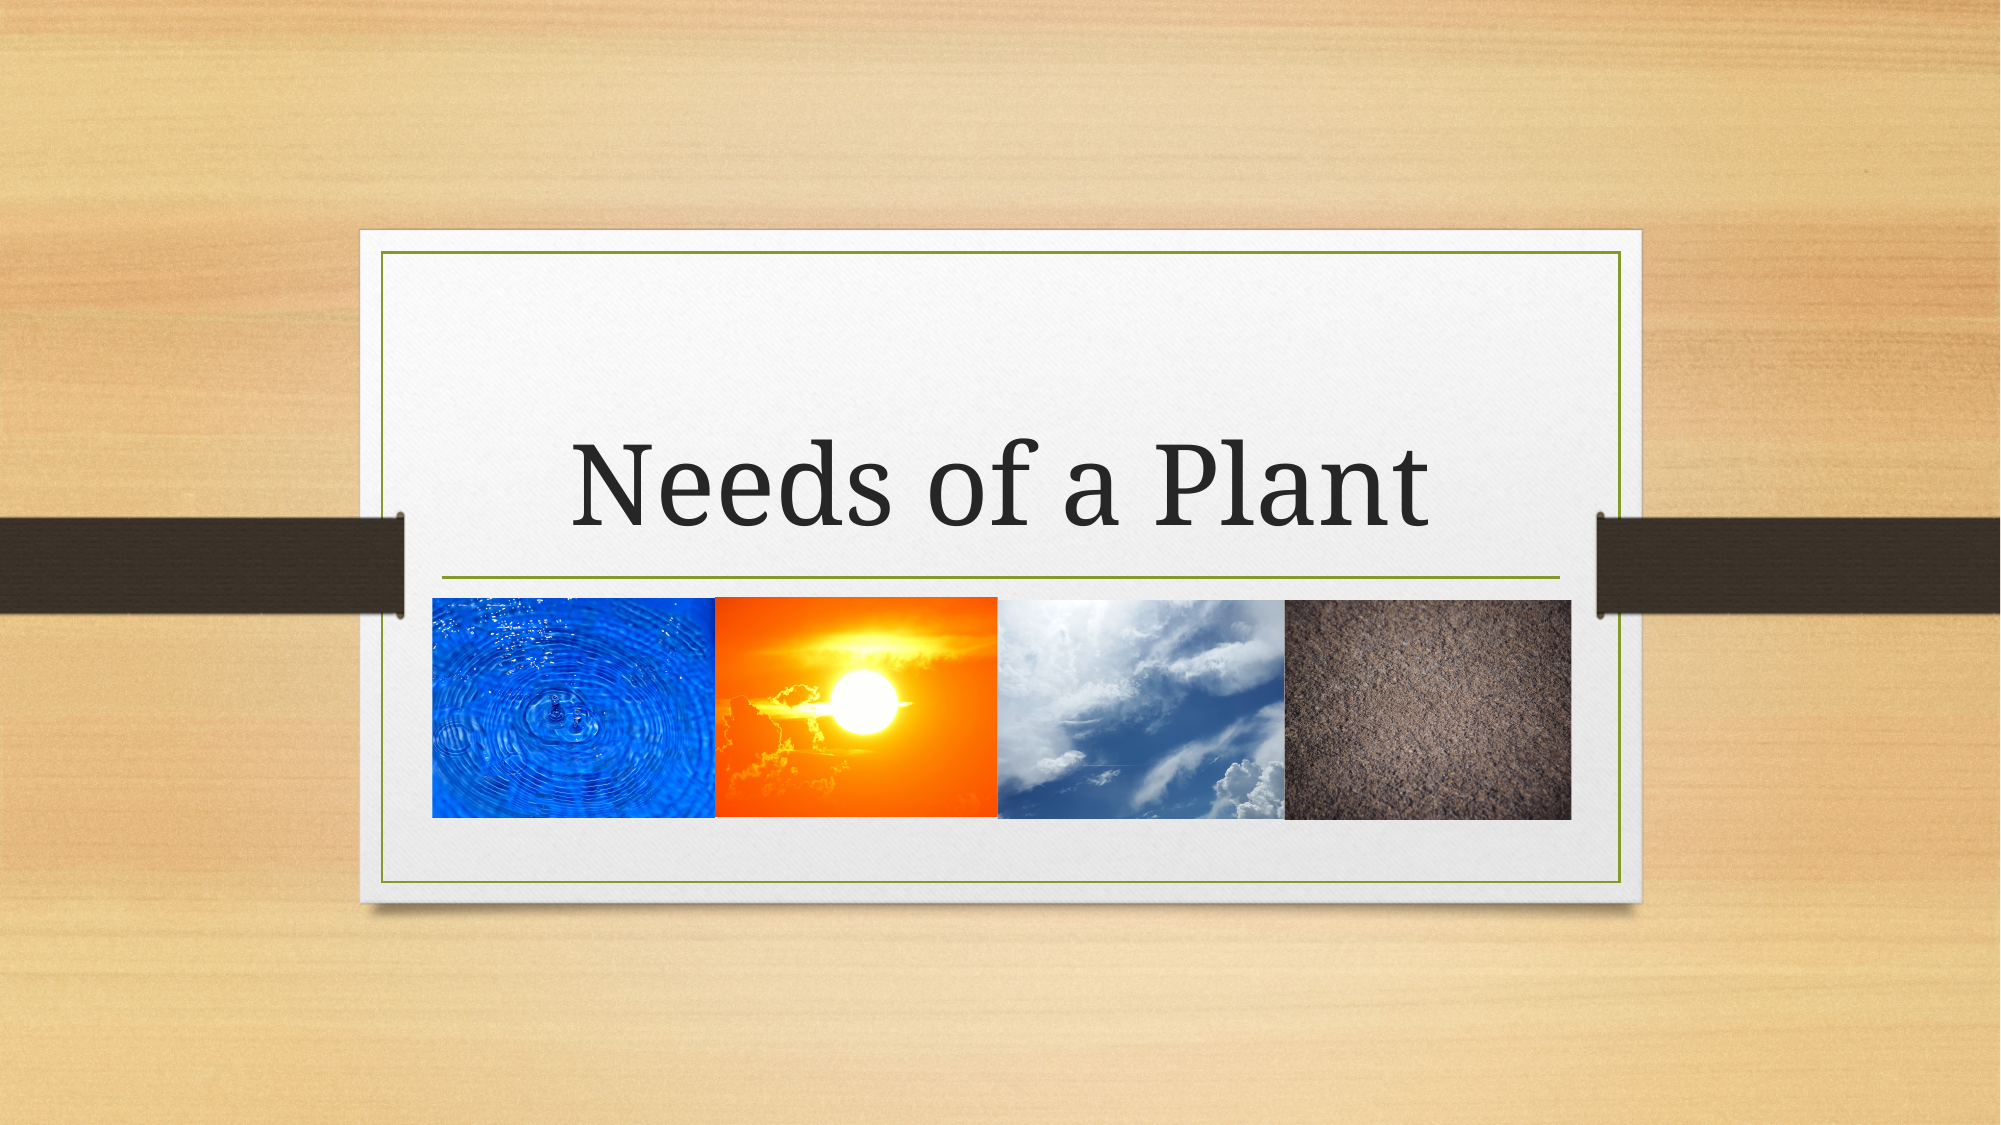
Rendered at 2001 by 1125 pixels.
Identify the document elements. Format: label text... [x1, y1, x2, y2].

title Needs of a Plant [441, 306, 1560, 556]
picture [0, 0, 2001, 1125]
